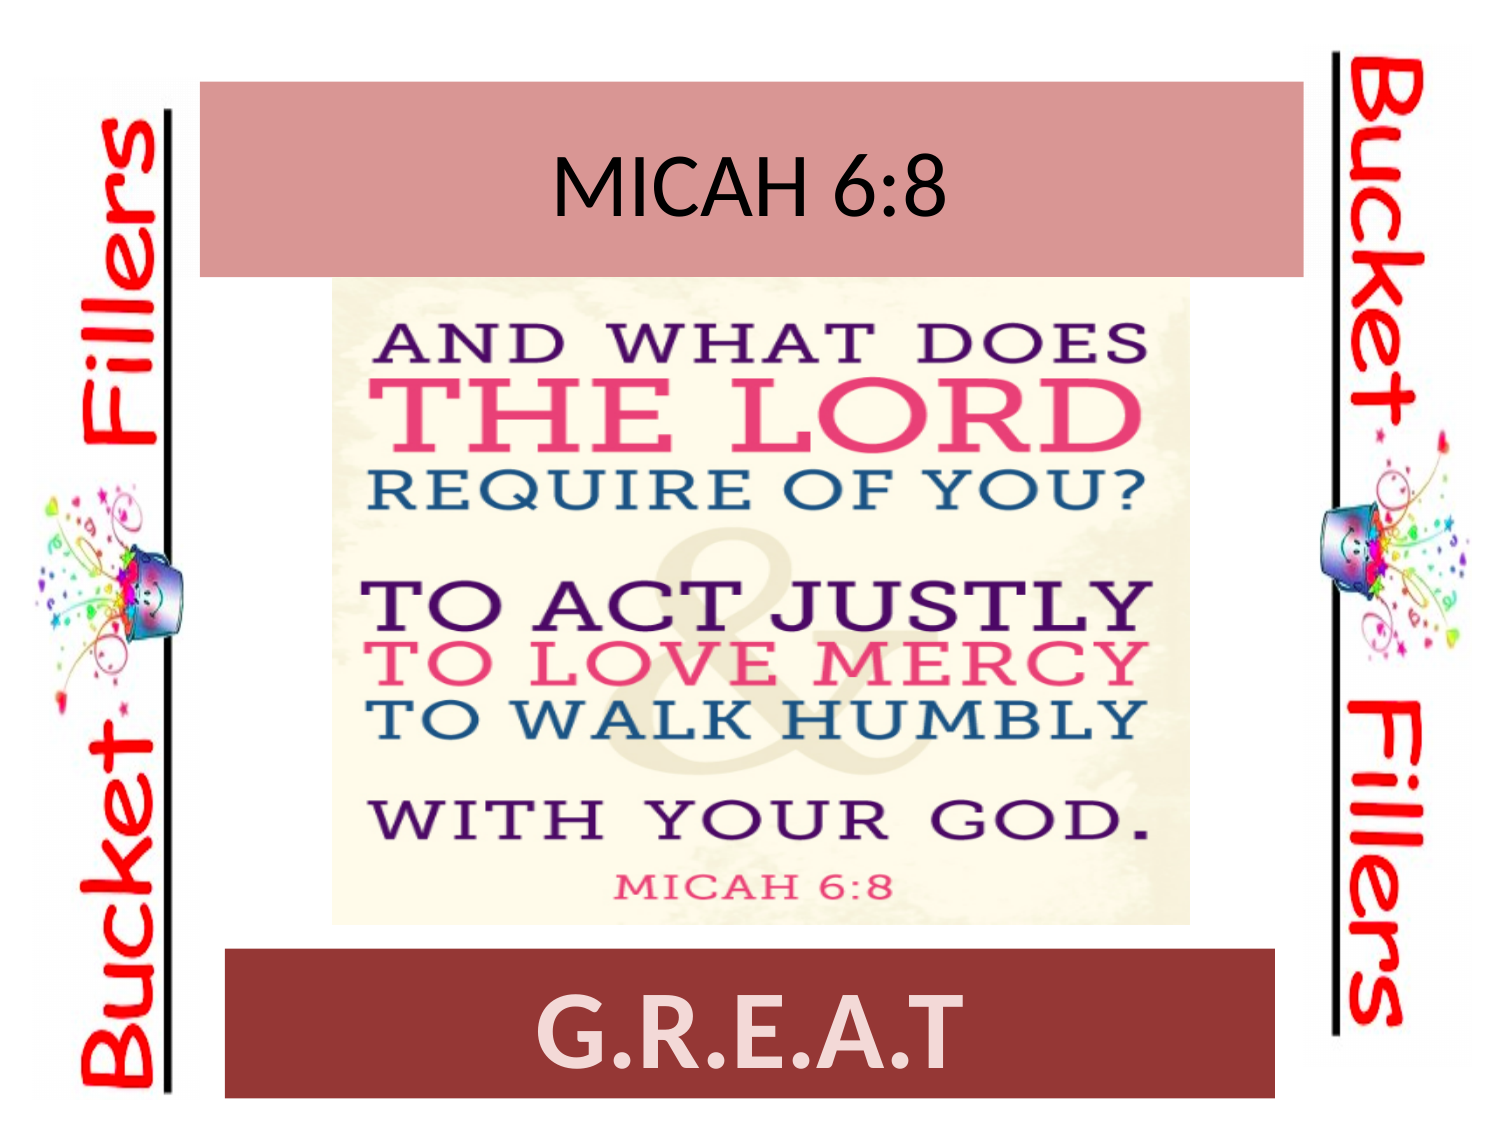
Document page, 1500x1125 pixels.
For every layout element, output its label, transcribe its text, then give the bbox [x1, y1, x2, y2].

picture [0, 46, 1500, 1099]
title MICAH 6:8 [200, 81, 1303, 278]
text_box G.R.E.A.T [224, 948, 1275, 1099]
